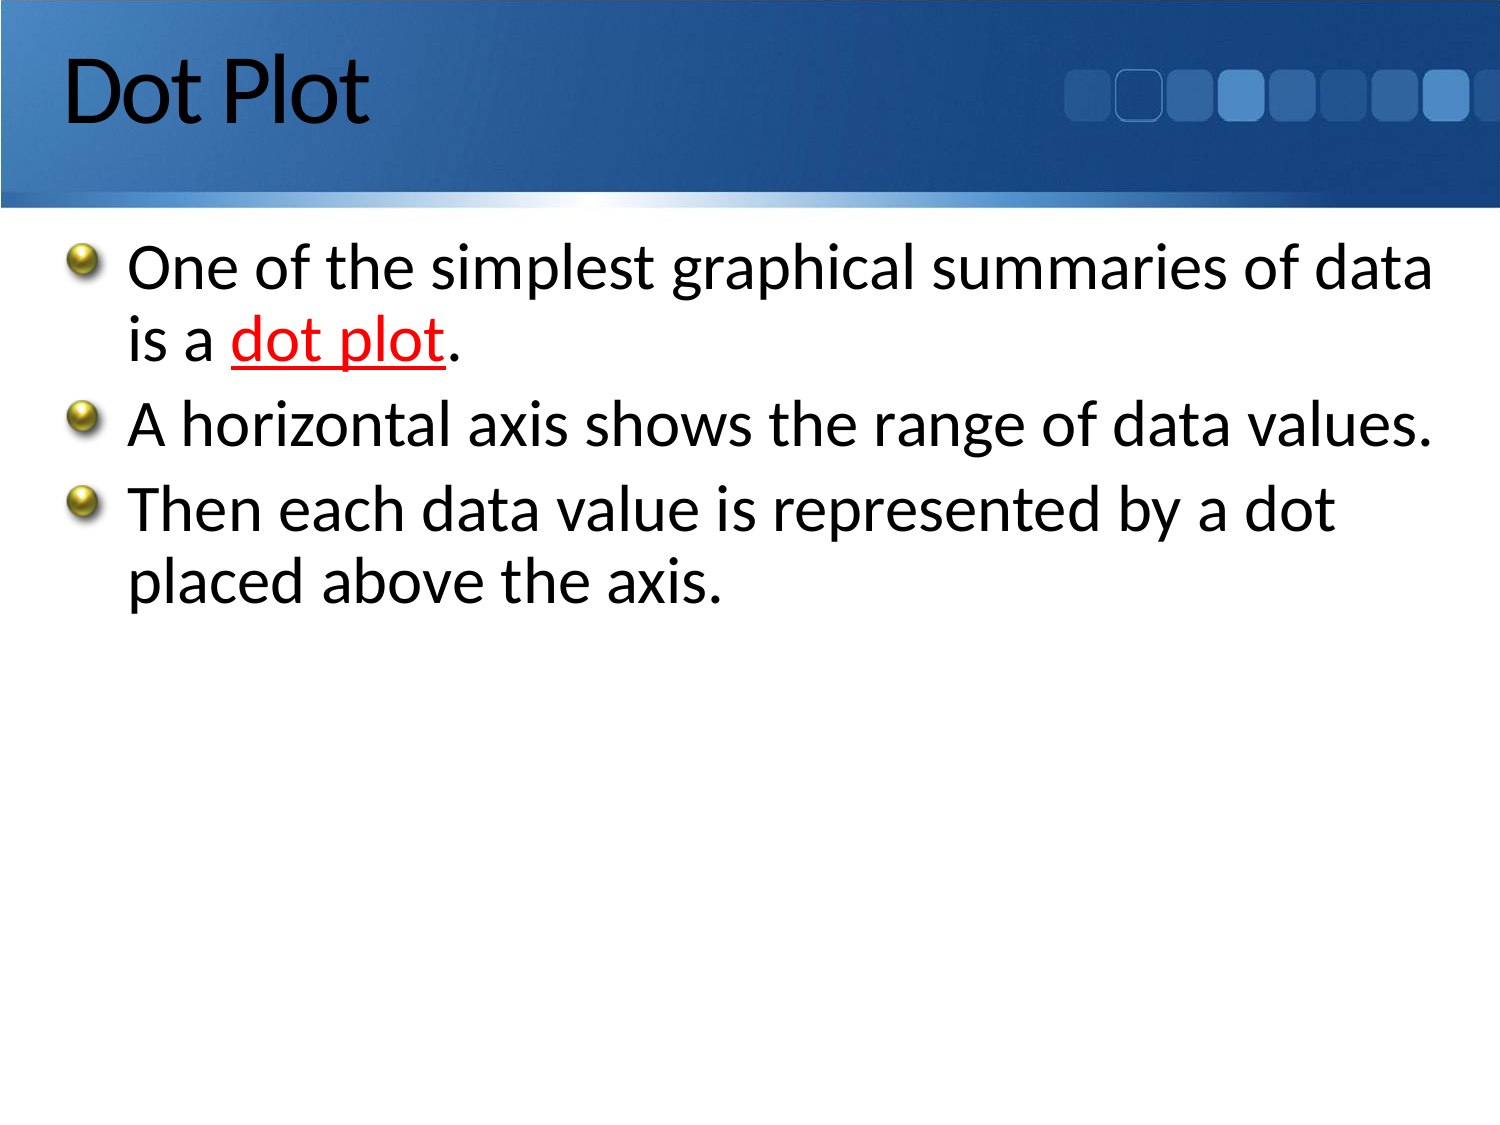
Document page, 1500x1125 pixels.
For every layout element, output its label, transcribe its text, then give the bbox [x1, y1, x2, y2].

title Dot Plot [62, 37, 1438, 147]
picture [0, 0, 1500, 1125]
list One of the simplest graphical summaries of data is a dot plot. A horizontal axis shows the range of data values. Then each data value is represented by a dot placed above the axis. [62, 231, 1438, 717]
